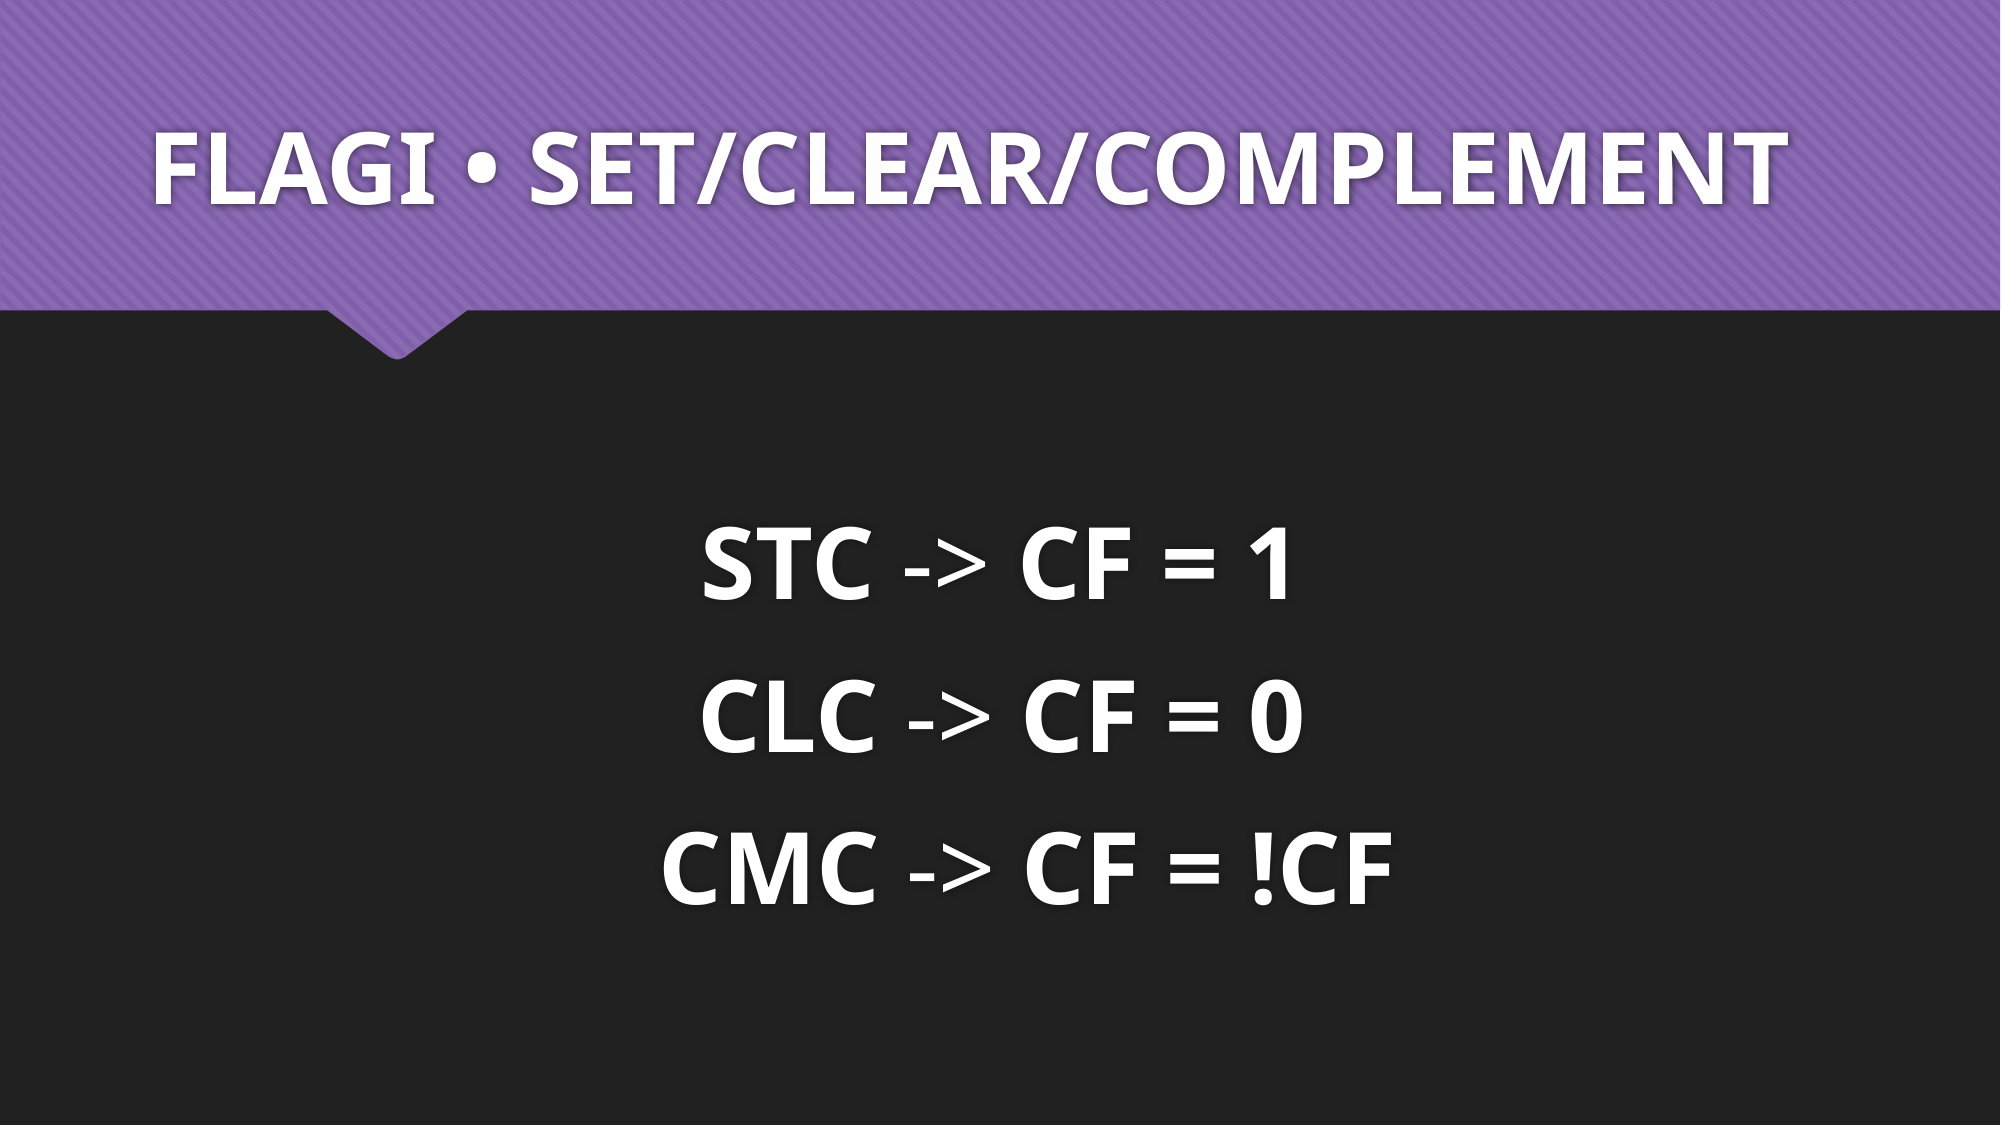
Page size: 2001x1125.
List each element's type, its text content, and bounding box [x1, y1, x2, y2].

title FLAGI • SET/CLEAR/COMPLEMENT [132, 73, 1868, 233]
list STC -> CF = 1 CLC -> CF = 0 CMC -> CF = !CF [84, 364, 1919, 1060]
